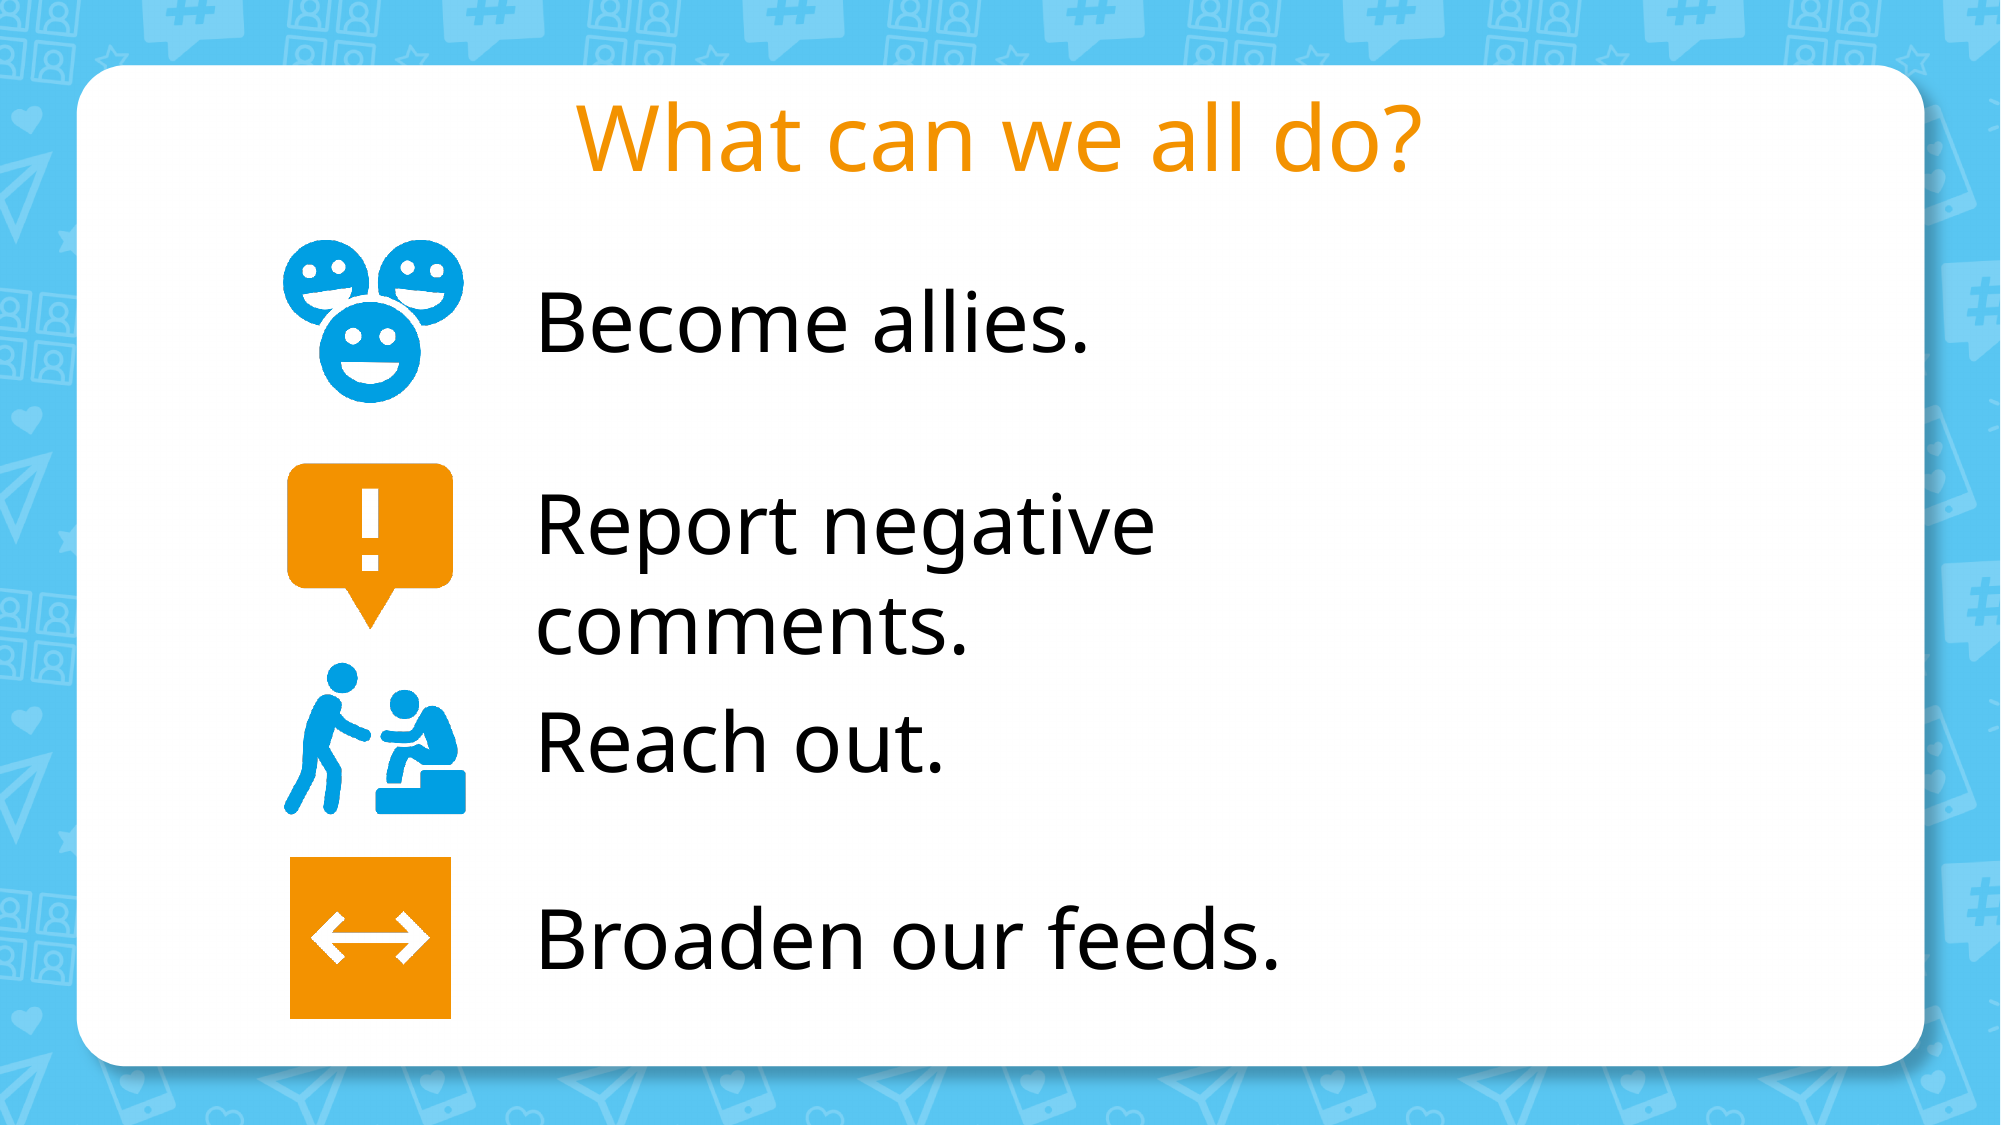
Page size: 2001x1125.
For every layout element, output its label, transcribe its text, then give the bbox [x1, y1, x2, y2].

title What can we all do? [137, 67, 1863, 216]
text_box Reach out. [519, 636, 1563, 797]
picture [0, 0, 2001, 1125]
text_box Become allies. [519, 261, 1170, 377]
text_box Report negative comments. [519, 418, 1563, 636]
text_box Broaden our feeds. [519, 879, 1383, 995]
